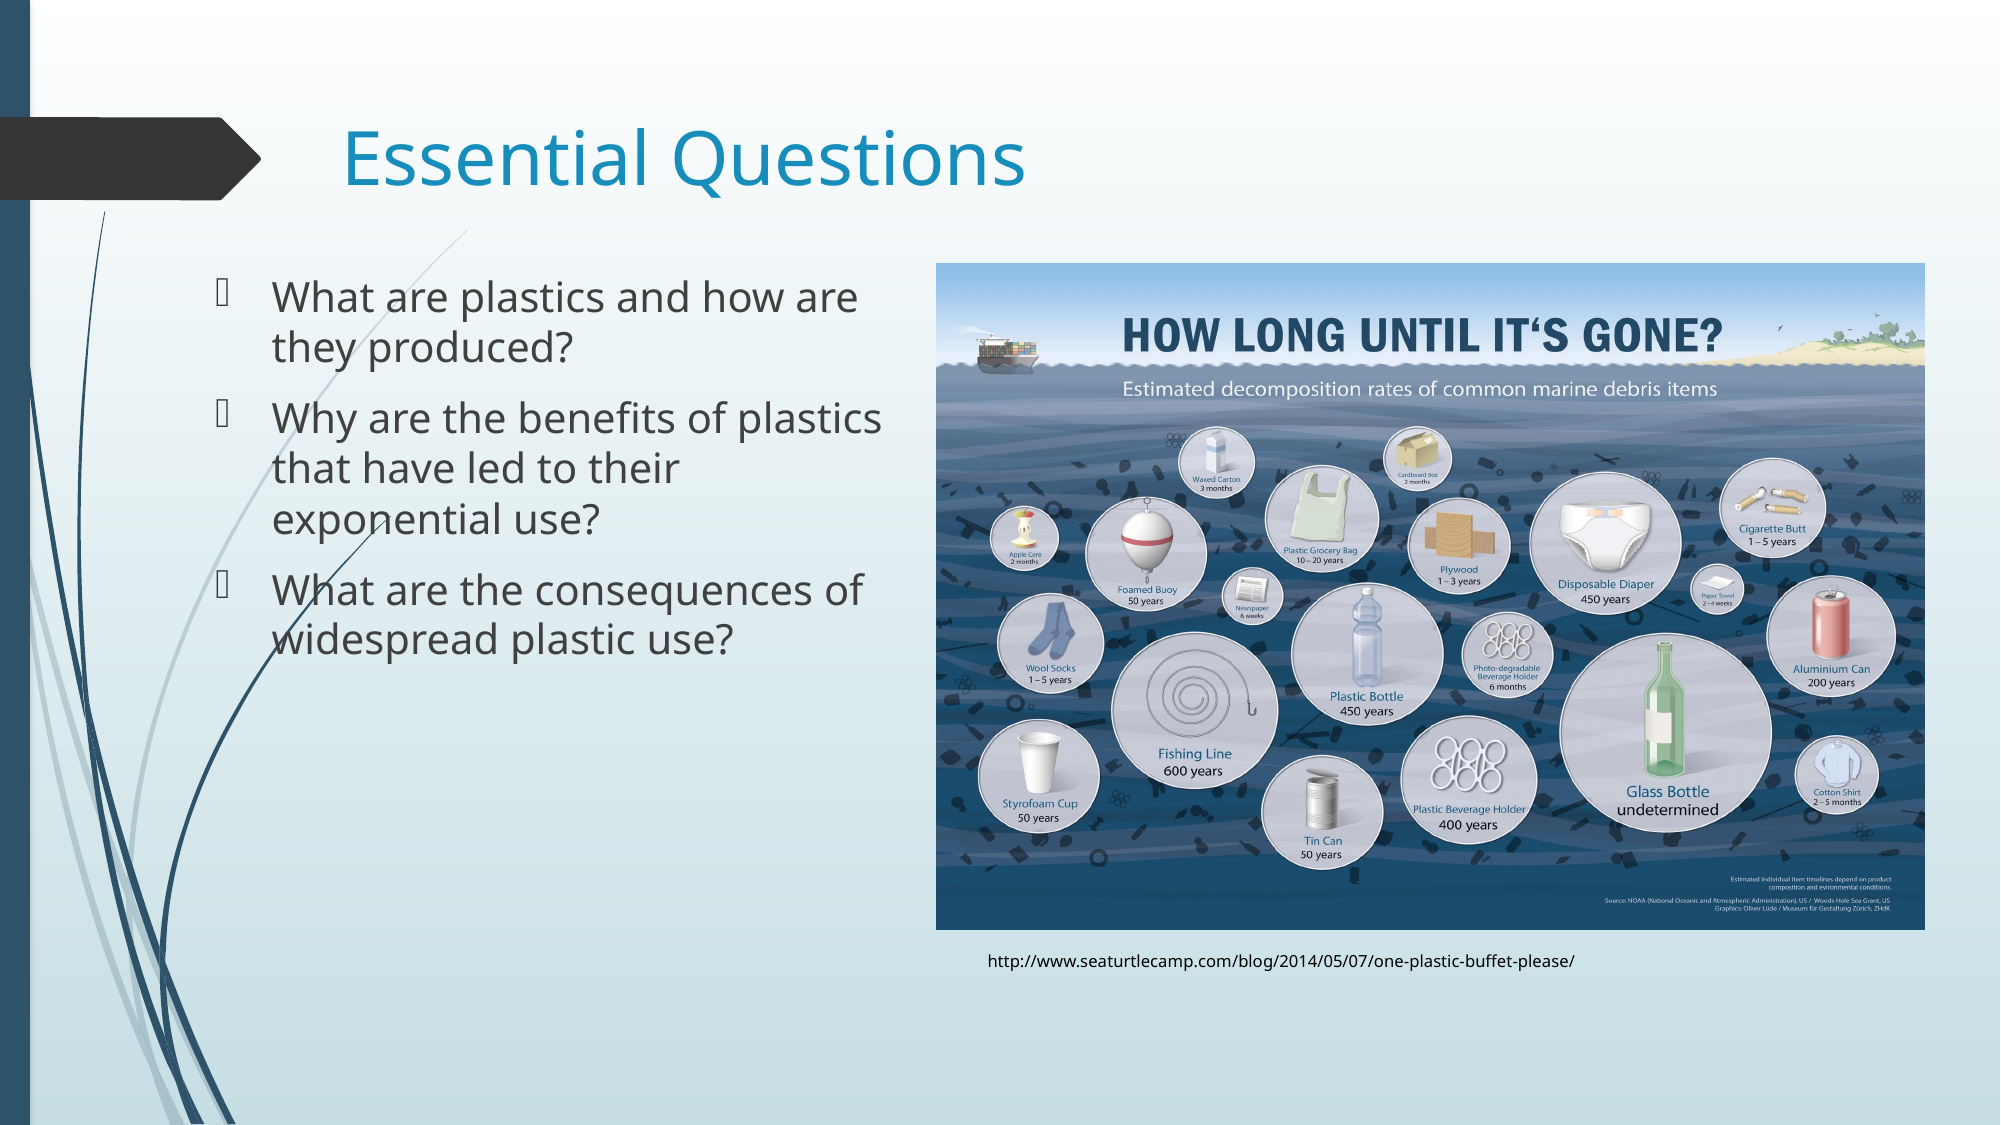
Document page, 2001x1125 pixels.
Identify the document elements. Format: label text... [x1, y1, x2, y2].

text_box http://www.seaturtlecamp.com/blog/2014/05/07/one-plastic-buffet-please/ [972, 943, 1973, 979]
list What are plastics and how are they produced? Why are the benefits of plastics that have led to their exponential use? What are the consequences of widespread plastic use? [200, 263, 900, 970]
picture [936, 263, 1925, 930]
title Essential Questions [325, 102, 1888, 313]
